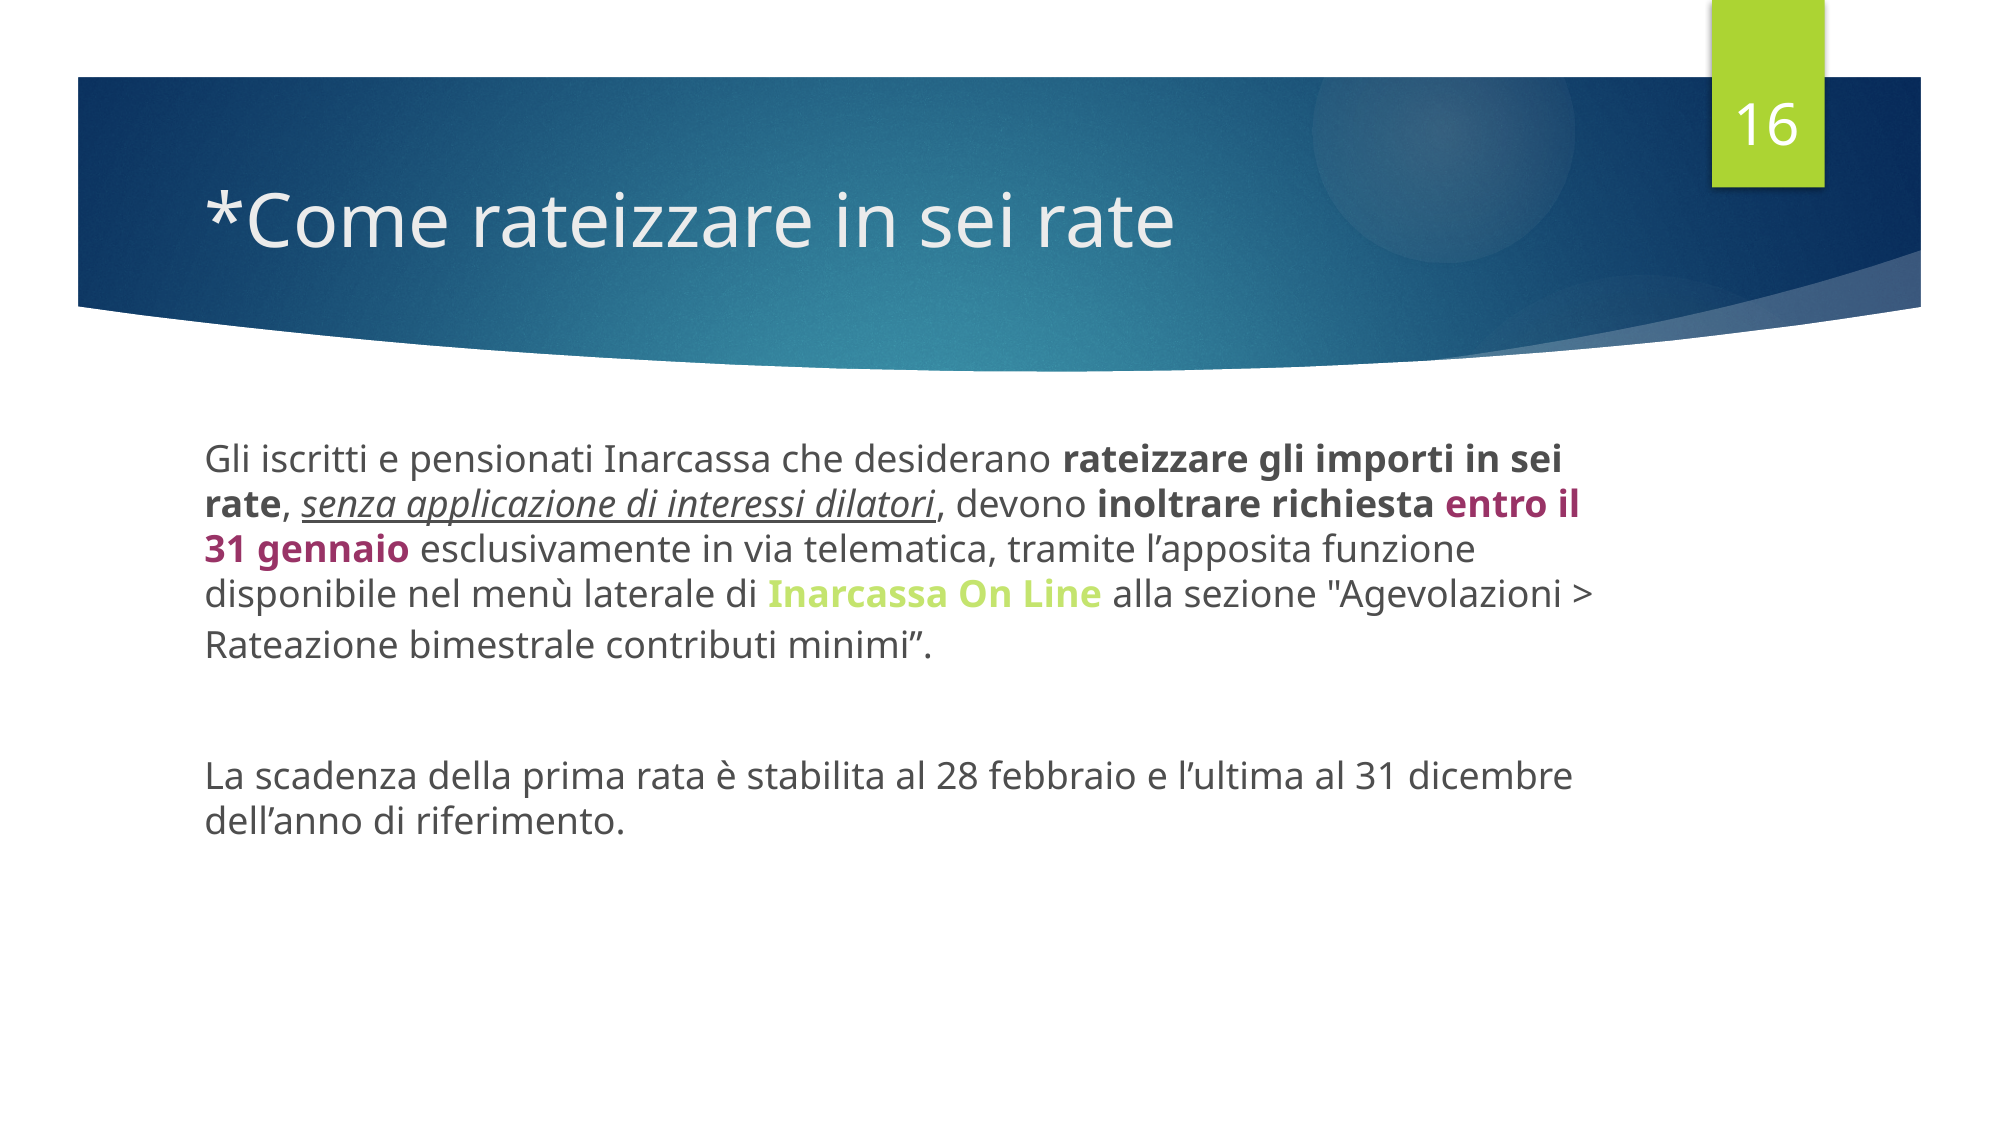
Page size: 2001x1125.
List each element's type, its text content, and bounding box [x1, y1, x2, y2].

title *Come rateizzare in sei rate [189, 159, 1627, 276]
slide_number 16 [1698, 48, 1836, 175]
list Gli iscritti e pensionati Inarcassa che desiderano rateizzare gli importi in sei rate, senza applicazione di interessi dilatori, devono inoltrare richiesta entro il 31 gennaio esclusivamente in via telematica, tramite l’apposita funzione disponibile nel menù laterale di Inarcassa On Line alla sezione "Agevolazioni > Rateazione bimestrale contributi minimi”. La scadenza della prima rata è stabilita al 28 febbraio e l’ultima al 31 dicembre dell’anno di riferimento. [189, 427, 1627, 988]
